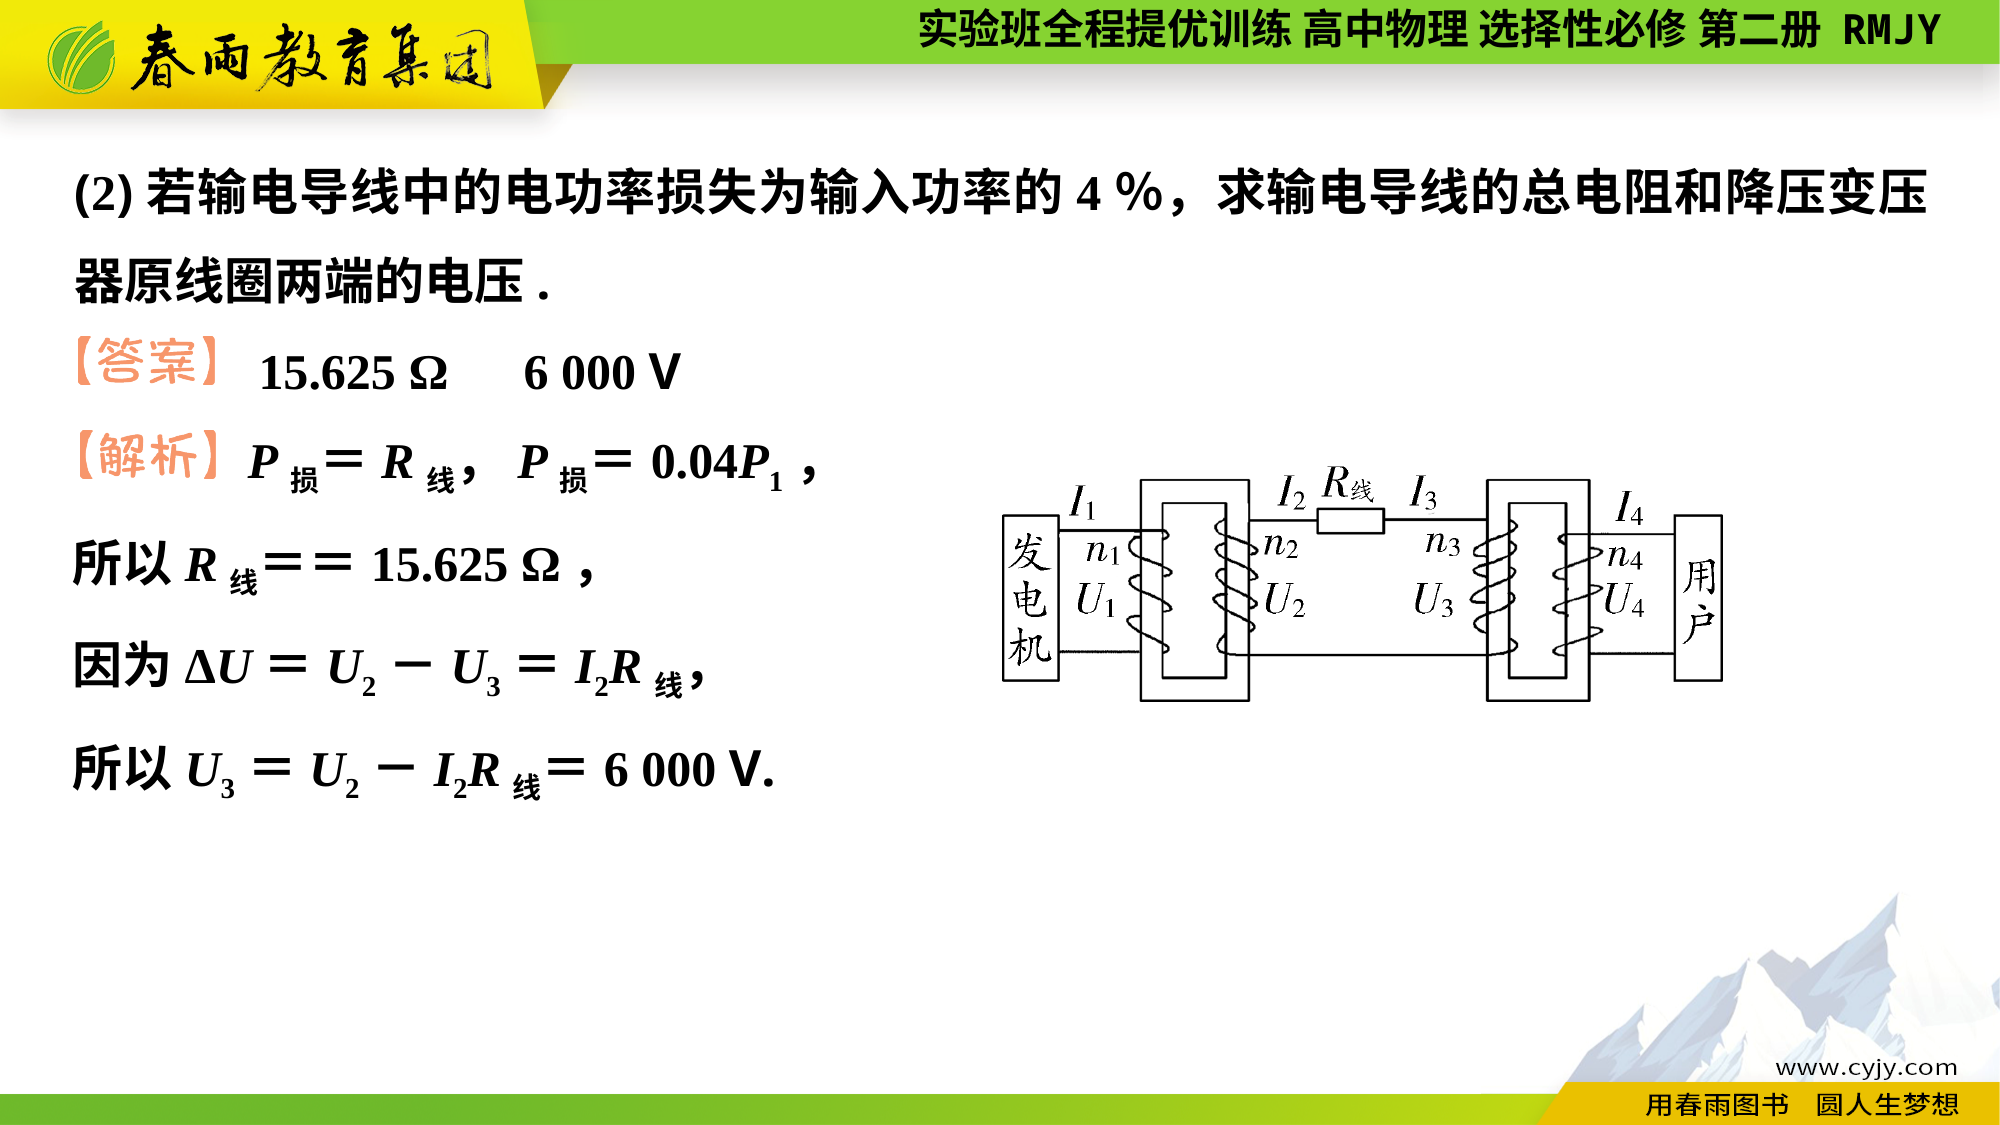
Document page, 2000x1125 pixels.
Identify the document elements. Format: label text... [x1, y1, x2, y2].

picture [0, 0, 2000, 1125]
list (2)若输电导线中的电功率损失为输入功率的4％，求输电导线的总电阻和降压变压器原线圈两端的电压. [59, 122, 1944, 308]
text_box 15.625 Ω 6 000 V [243, 302, 799, 408]
